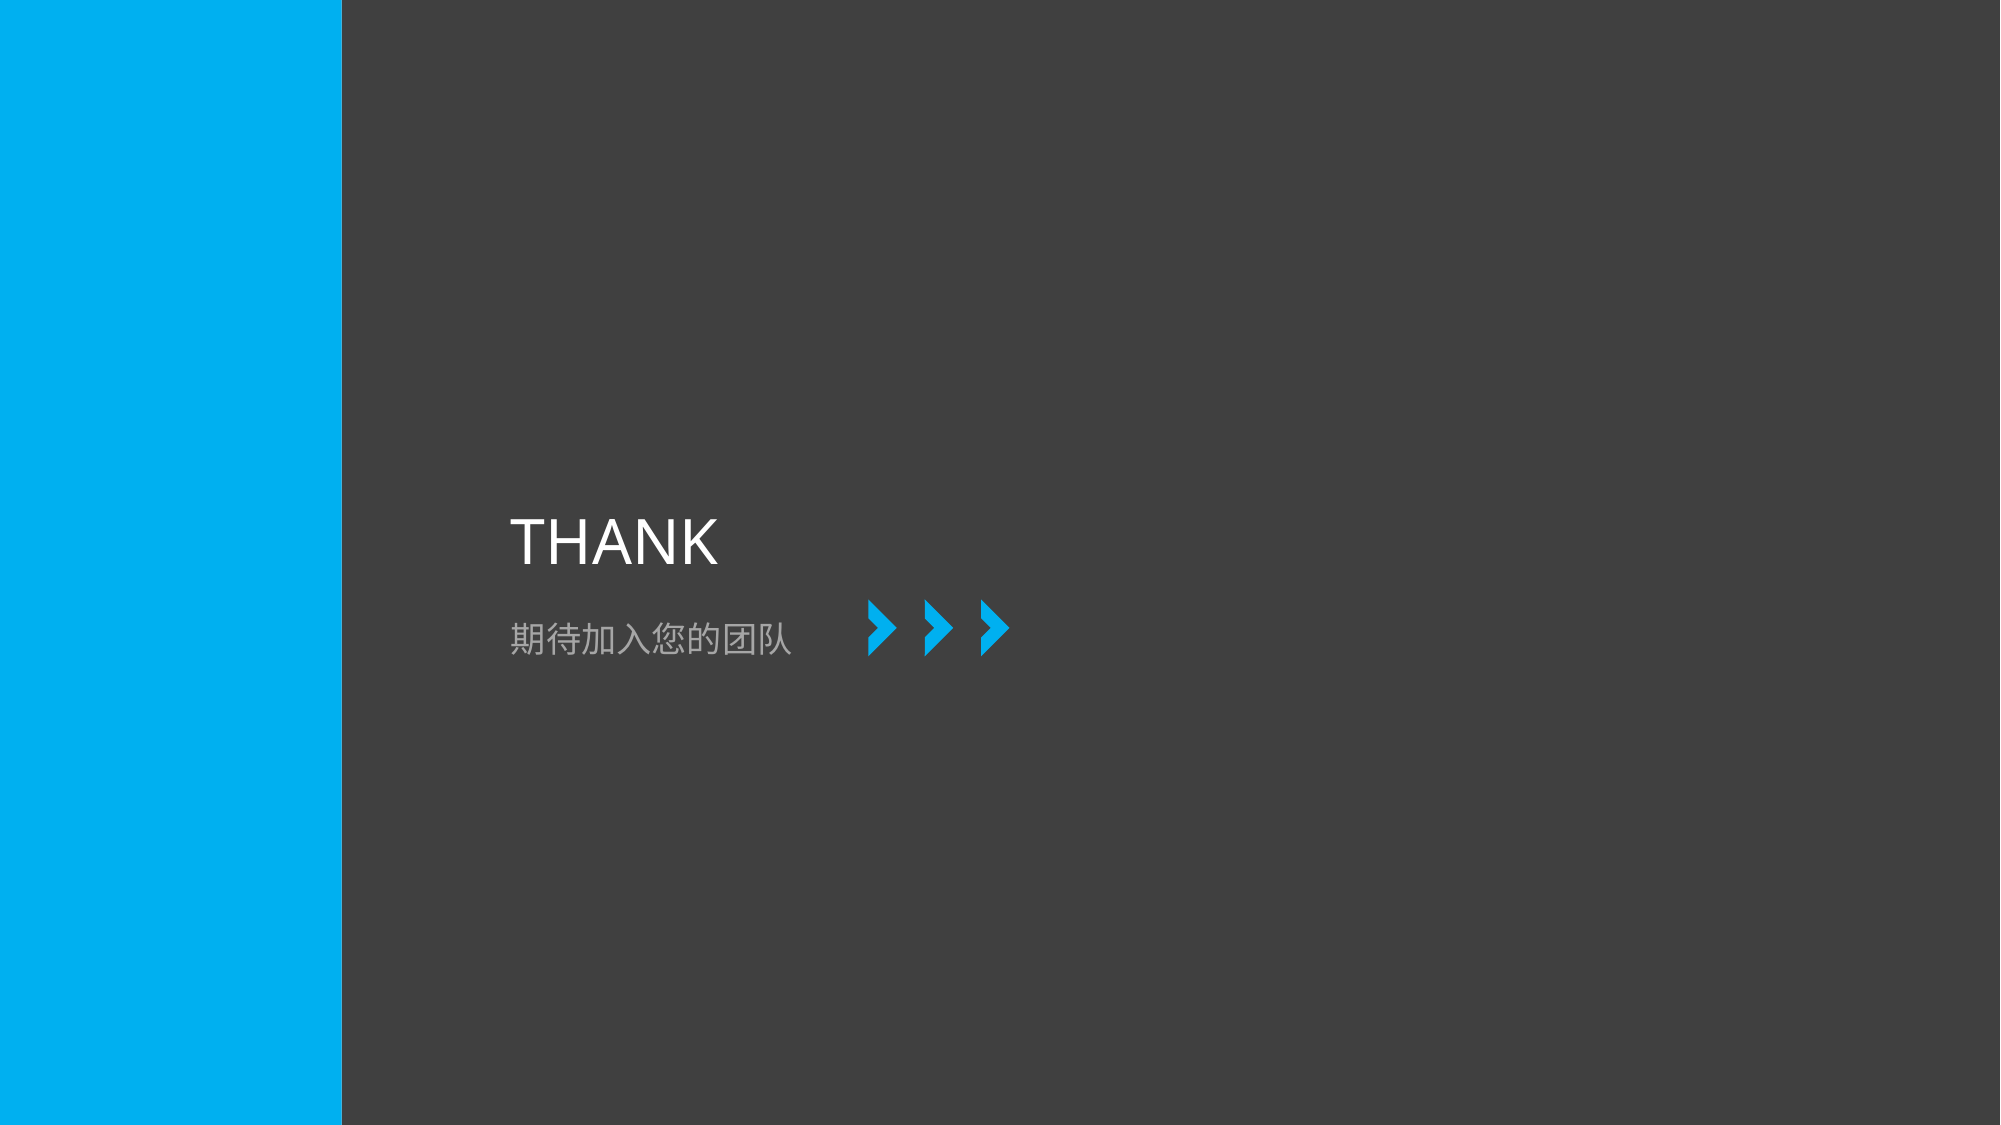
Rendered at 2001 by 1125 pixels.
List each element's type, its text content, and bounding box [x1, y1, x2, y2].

text_box [343, 0, 2000, 1125]
text_box [923, 596, 955, 659]
text_box [980, 596, 1012, 659]
text_box [0, 0, 343, 1125]
list THANK 期待加入您的团队 [495, 456, 1359, 669]
text_box [867, 596, 899, 659]
